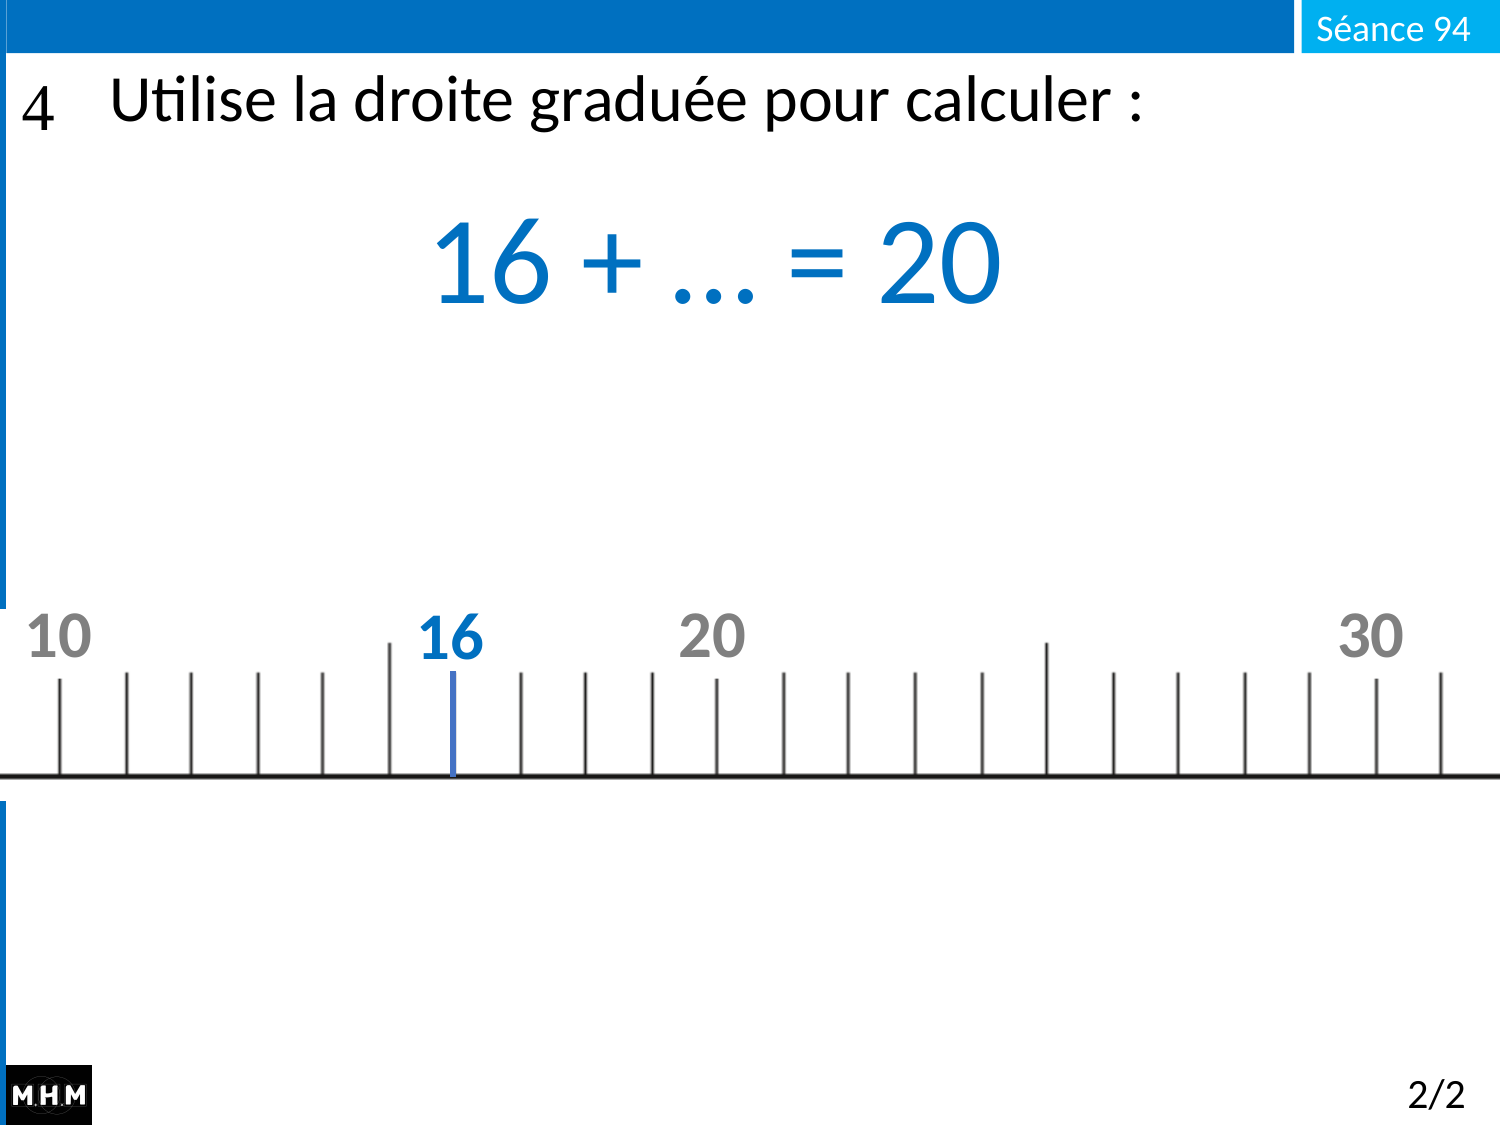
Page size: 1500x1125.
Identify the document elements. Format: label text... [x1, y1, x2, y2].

text_box 16 + … = 20 [379, 170, 745, 336]
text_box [402, 585, 505, 778]
text_box 20 [663, 583, 745, 679]
title Utilise la droite graduée pour calculer : [94, 57, 745, 144]
text_box 30 [1322, 583, 1425, 679]
picture [0, 0, 1500, 1125]
title Utilise la droite graduée pour calculer : [938, 57, 1389, 144]
text_box 10 [9, 583, 112, 679]
picture [6, 1065, 92, 1125]
list 2/2 [1373, 1064, 1500, 1125]
text_box 16 + … = 20 [938, 170, 1051, 336]
